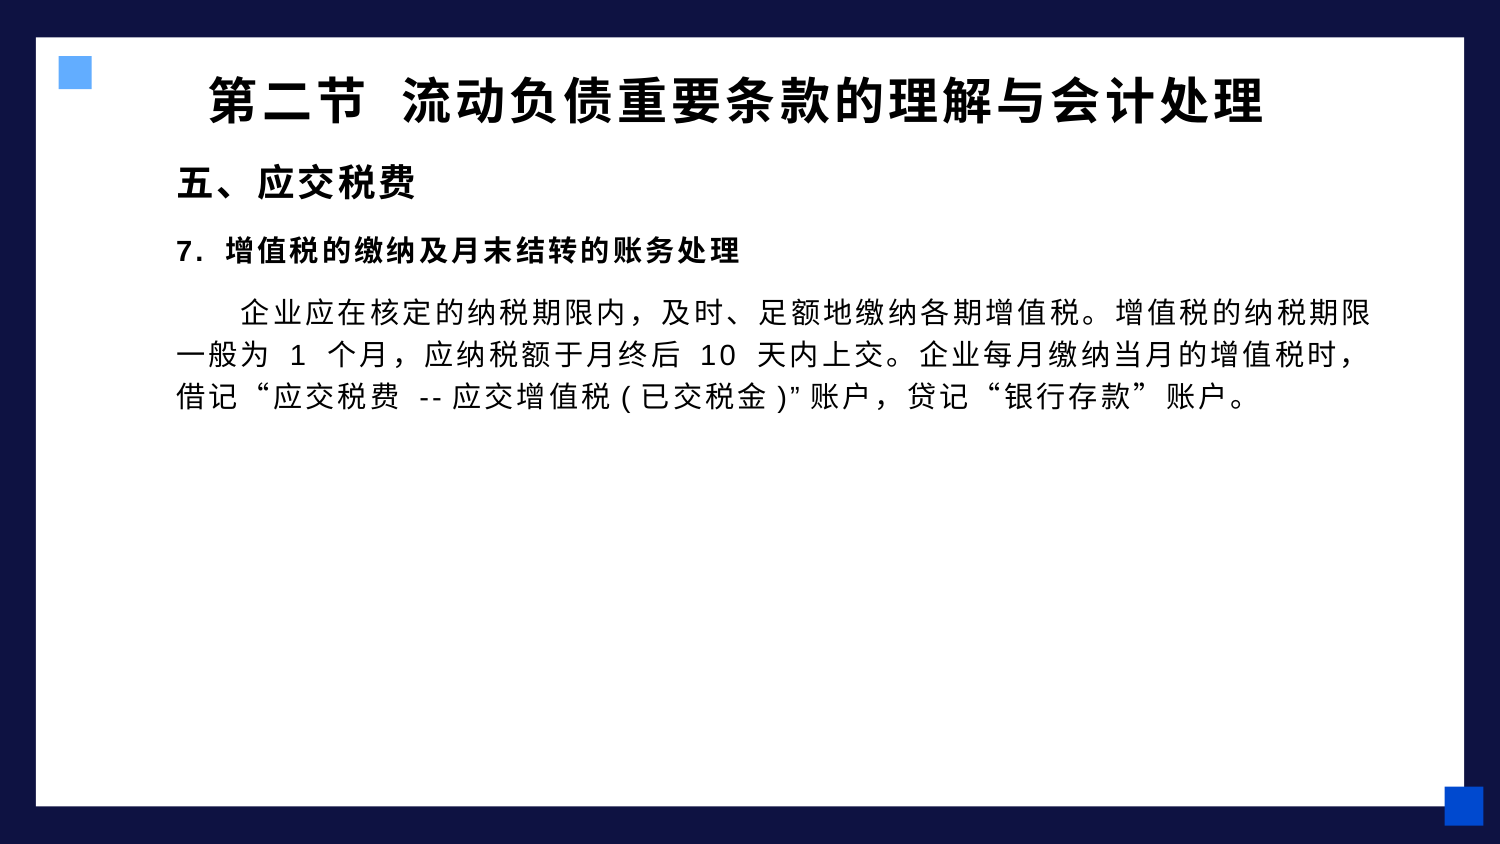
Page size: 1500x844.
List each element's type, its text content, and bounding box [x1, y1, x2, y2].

title 第二节 流动负债重要条款的理解与会计处理 [141, 48, 1327, 138]
list 五、应交税费 7. 增值税的缴纳及月末结转的账务处理 企业应在核定的纳税期限内，及时、足额地缴纳各期增值税。增值税的纳税期限一般为 1 个月，应纳税额于月终后 10 天内上交。企业每月缴纳当月的增值税时，借记“应交税费 --应交增值税(已交税金)”账户，贷记“银行存款”账户。 [159, 150, 1416, 575]
